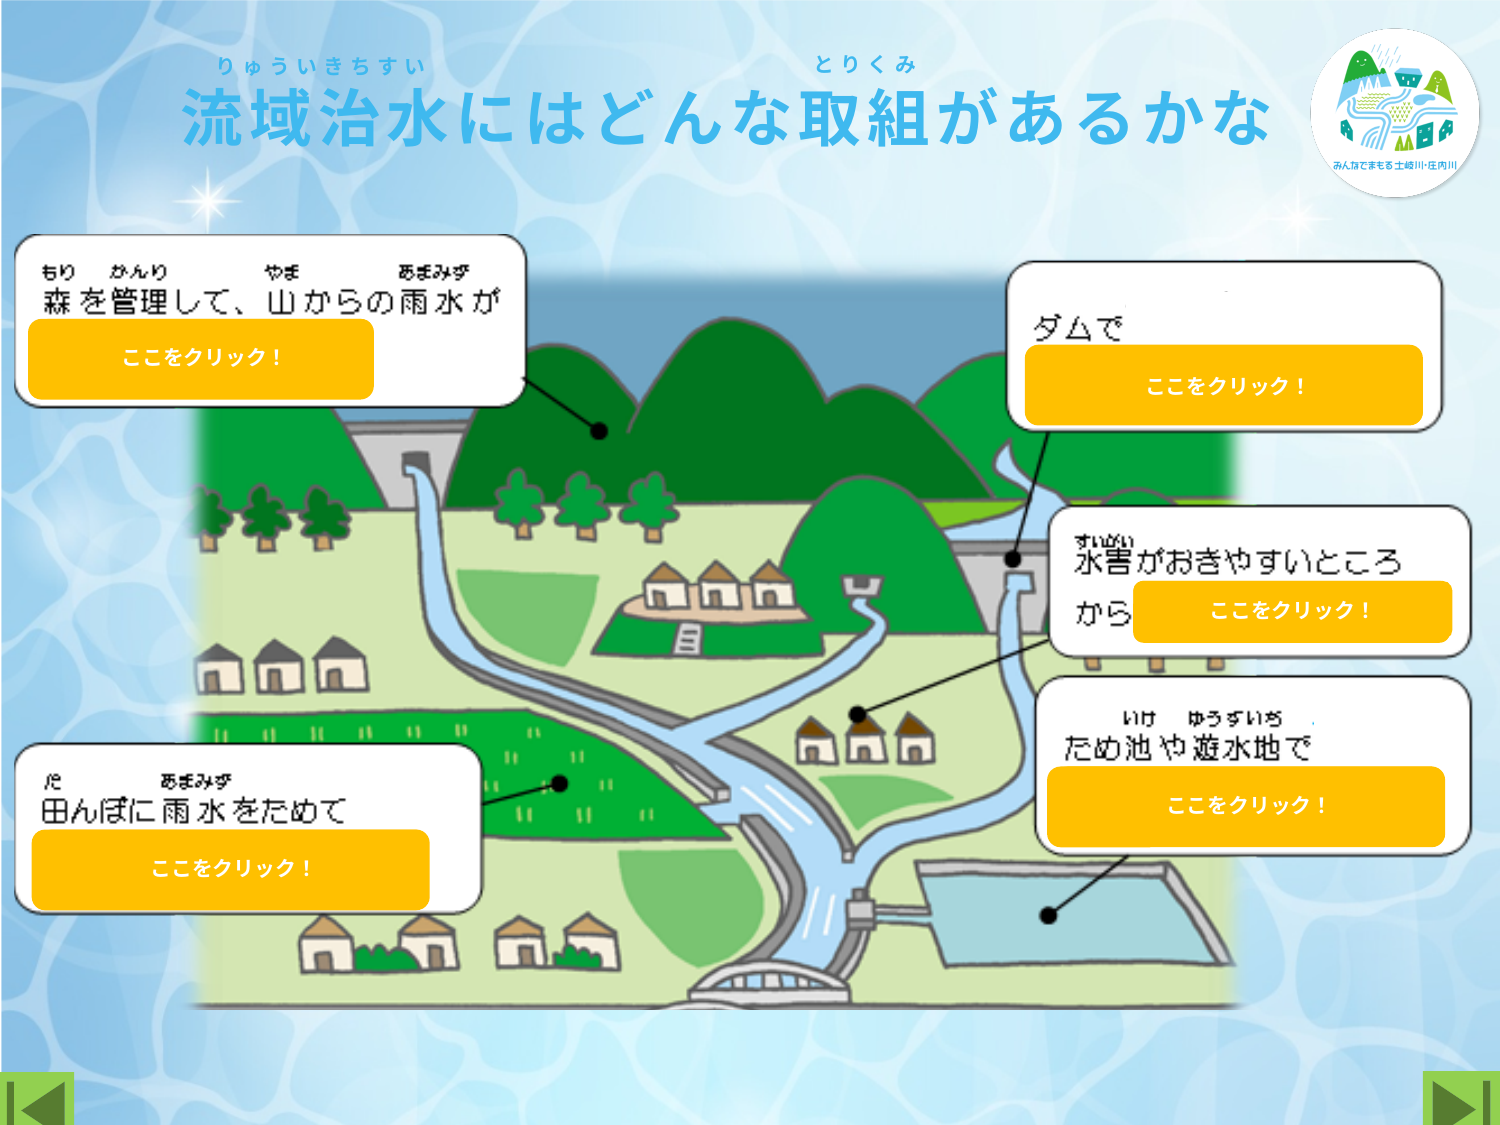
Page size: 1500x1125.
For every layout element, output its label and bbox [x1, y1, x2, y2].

text_box [154, 52, 1302, 155]
text_box [1422, 1070, 1500, 1125]
picture [2, 1, 1500, 1125]
text_box [0, 1071, 75, 1125]
